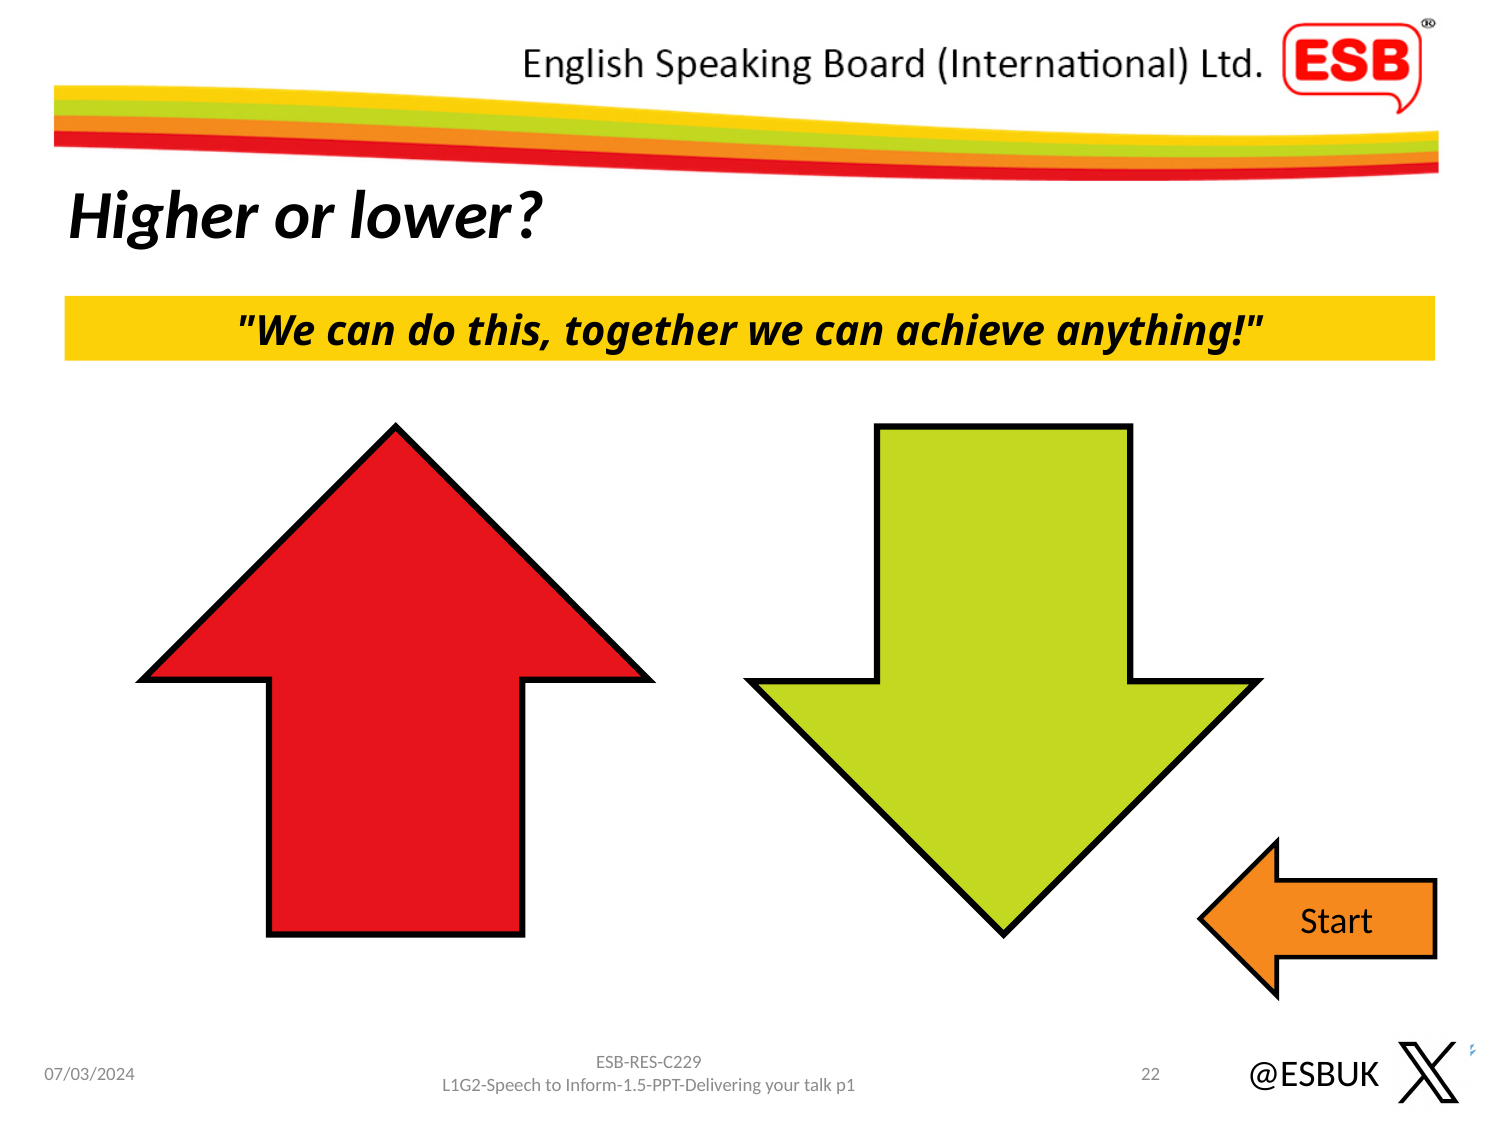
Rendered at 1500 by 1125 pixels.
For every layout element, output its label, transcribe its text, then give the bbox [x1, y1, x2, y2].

slide_number 22 [930, 1042, 1176, 1103]
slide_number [29, 1042, 367, 1103]
picture [1390, 1029, 1476, 1116]
text_box [748, 425, 1260, 936]
footer ESB-RES-C229 L1G2-Speech to Inform-1.5-PPT-Delivering your talk p1 [395, 1042, 902, 1103]
text_box [140, 425, 652, 936]
text_box Start [1198, 839, 1437, 998]
picture [0, 0, 1500, 189]
title Higher or lower? [53, 168, 1347, 264]
text_box "We can do this, together we can achieve anything!" [64, 295, 1436, 361]
